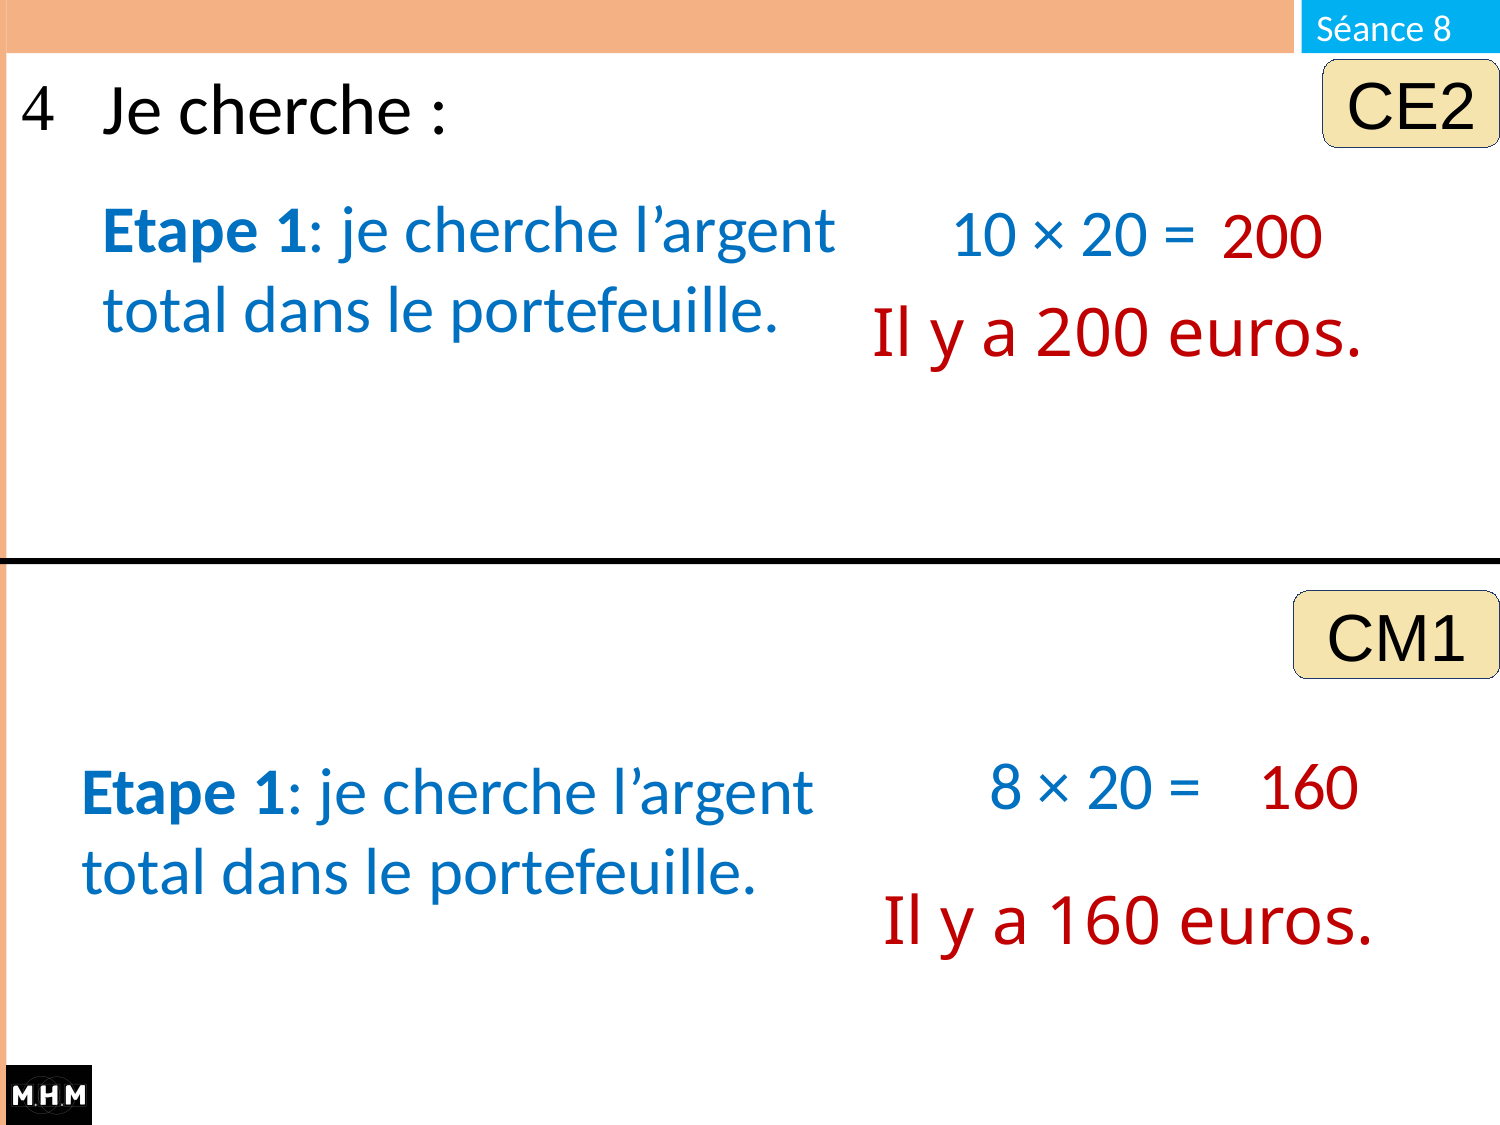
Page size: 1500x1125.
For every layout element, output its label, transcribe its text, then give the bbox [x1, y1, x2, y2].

text_box Etape 1: je cherche l’argent total dans le portefeuille. [88, 178, 988, 353]
text_box Etape 1: je cherche l’argent total dans le portefeuille. [66, 740, 967, 915]
text_box CE2 [1322, 59, 1500, 148]
text_box Il y a 160 euros. [868, 870, 1446, 966]
text_box 8 × 20 = [974, 735, 1233, 830]
text_box 10 × 20 = [935, 181, 1370, 277]
picture [6, 1065, 92, 1125]
text_box CM1 [1293, 590, 1500, 679]
title Je cherche : [88, 35, 1382, 161]
text_box 160 [1243, 735, 1415, 830]
text_box Il y a 200 euros. [858, 282, 1431, 378]
text_box 200 [1207, 184, 1378, 279]
